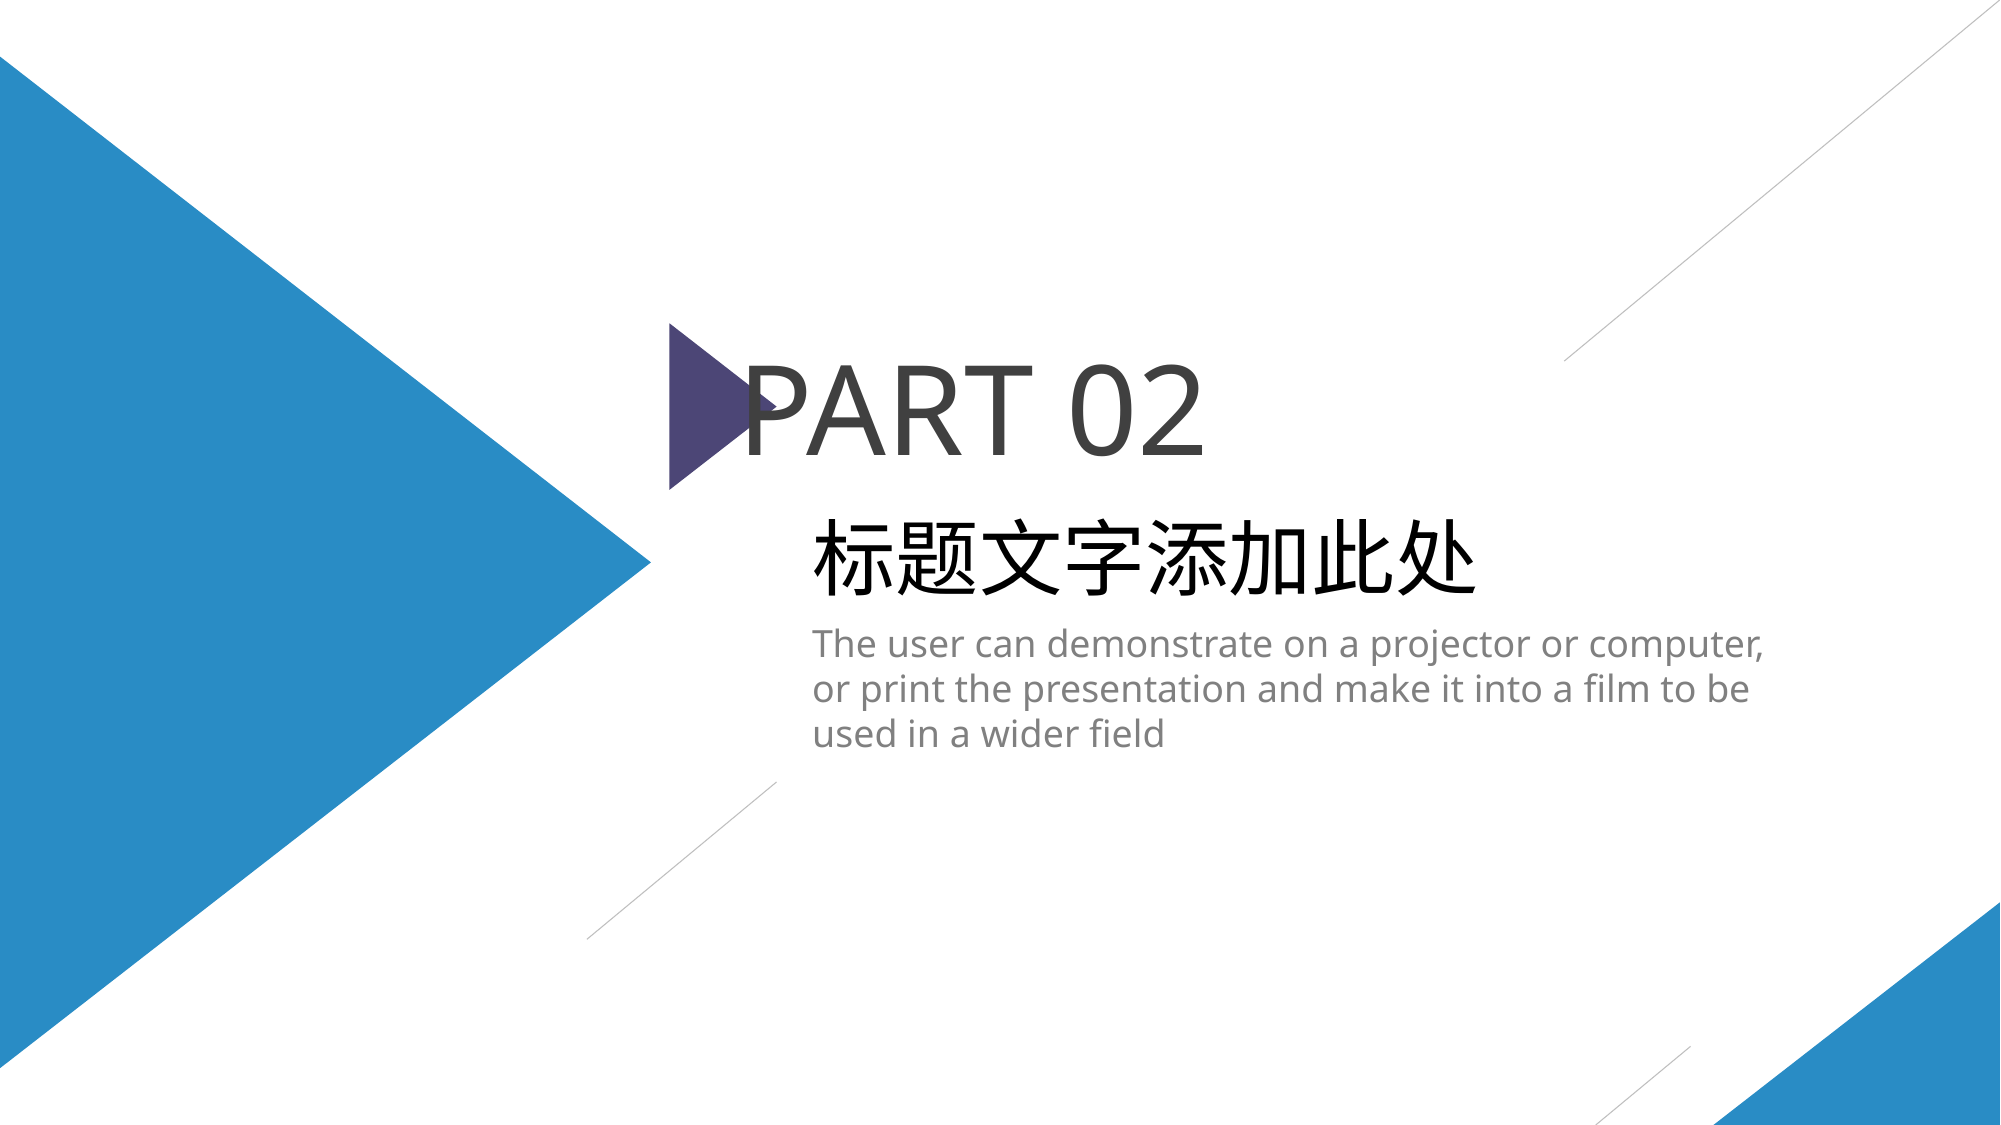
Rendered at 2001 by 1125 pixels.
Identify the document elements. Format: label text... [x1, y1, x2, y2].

text_box 标题文字添加此处 [797, 498, 1494, 612]
text_box [0, 55, 653, 1070]
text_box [1564, 0, 2000, 362]
text_box [1711, 900, 2000, 1125]
text_box The user can demonstrate on a projector or computer, or print the presentation and make it into a film to be used in a wider field [797, 612, 1824, 762]
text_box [586, 781, 777, 940]
text_box [668, 321, 722, 492]
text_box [1595, 1046, 1691, 1125]
text_box PART 02 [722, 323, 1225, 488]
